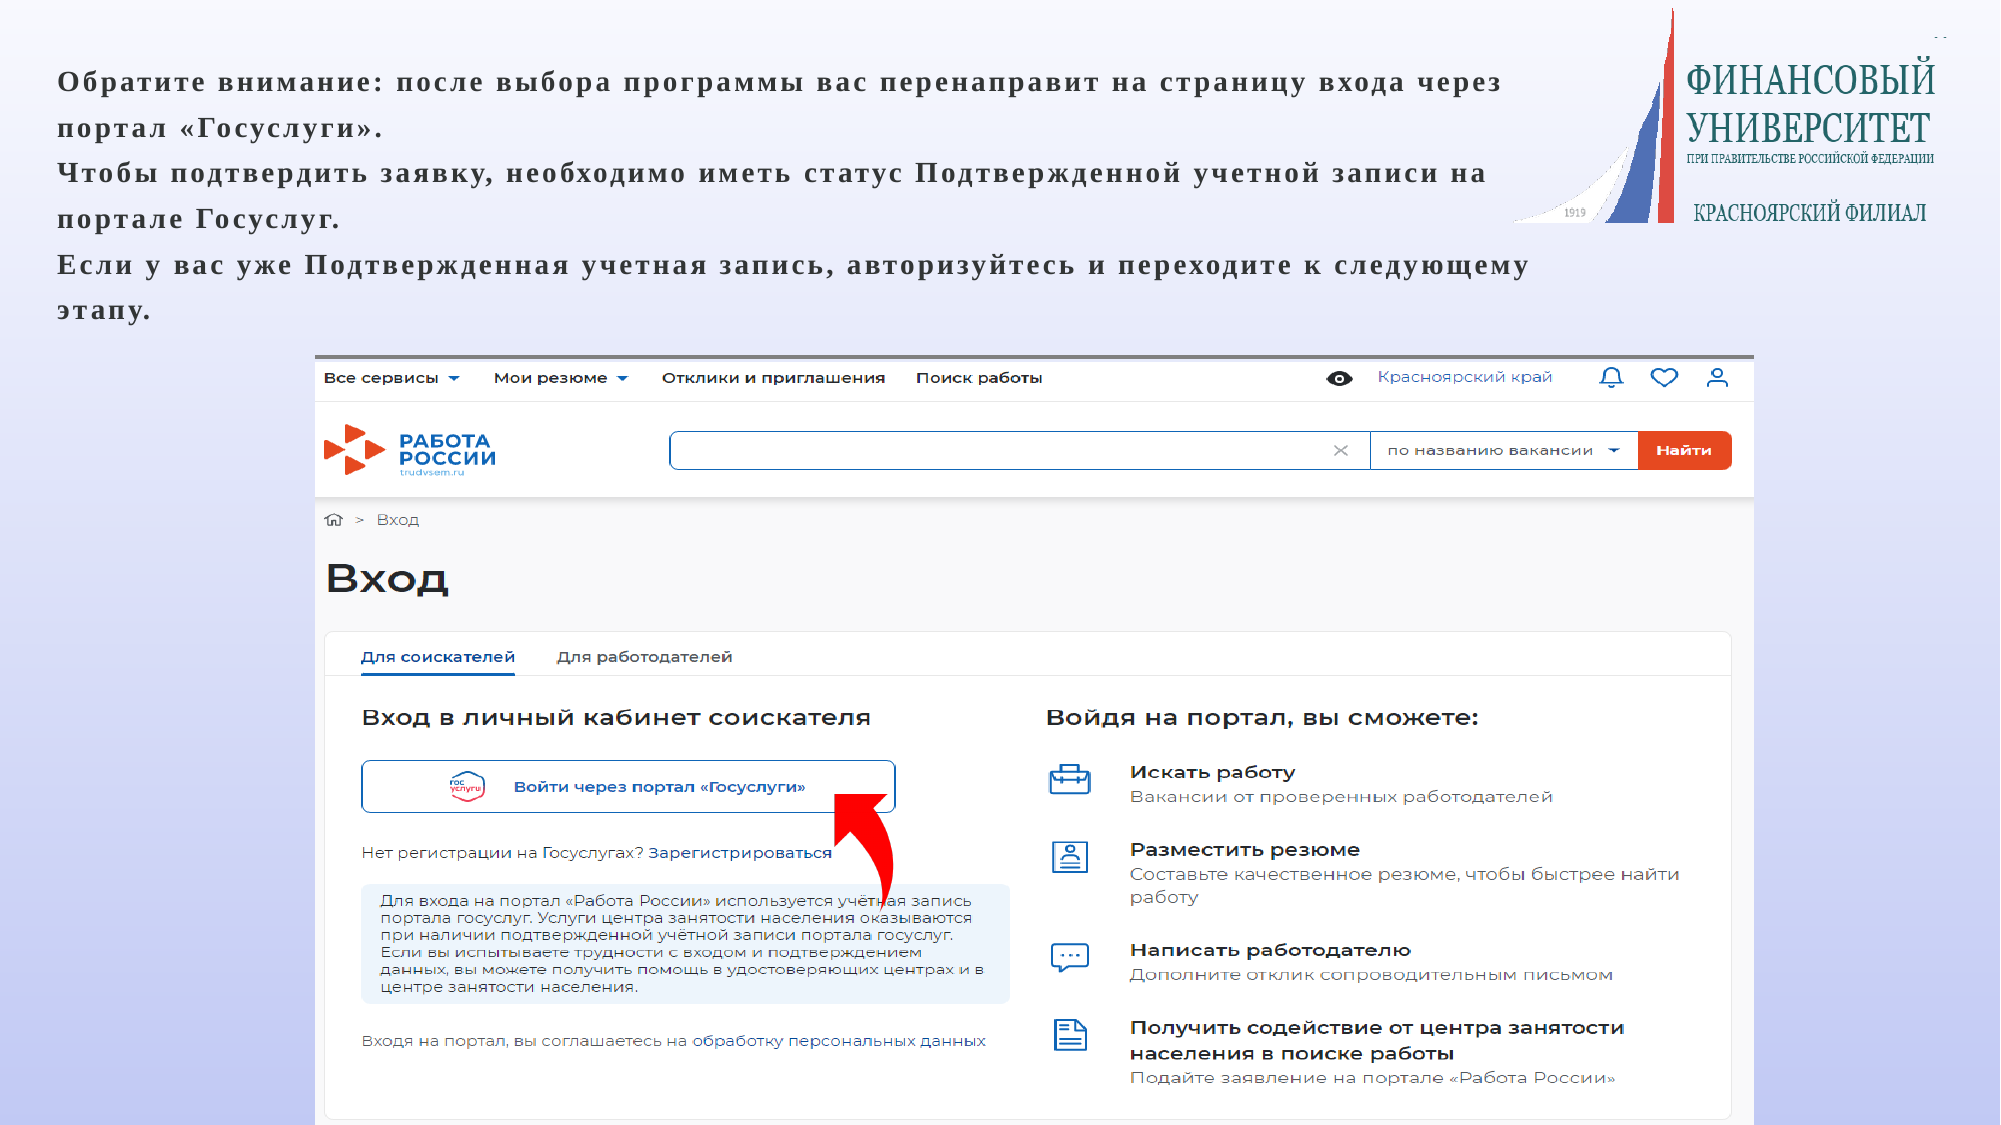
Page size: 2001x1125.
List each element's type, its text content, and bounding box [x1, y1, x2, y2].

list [314, 362, 1754, 1125]
picture [788, 777, 940, 929]
picture [1434, 2, 2000, 291]
title Обратите внимание: после выбора программы вас перенаправит на страницу входа через портал «Госуслуги». Чтобы подтвердить заявку, необходимо иметь статус Подтвержденной учетной записи на портале Госуслуг. Если у вас уже Подтвержденная учетная запись, авторизуйтесь и переходите к следующему этапу. [39, 0, 1582, 341]
